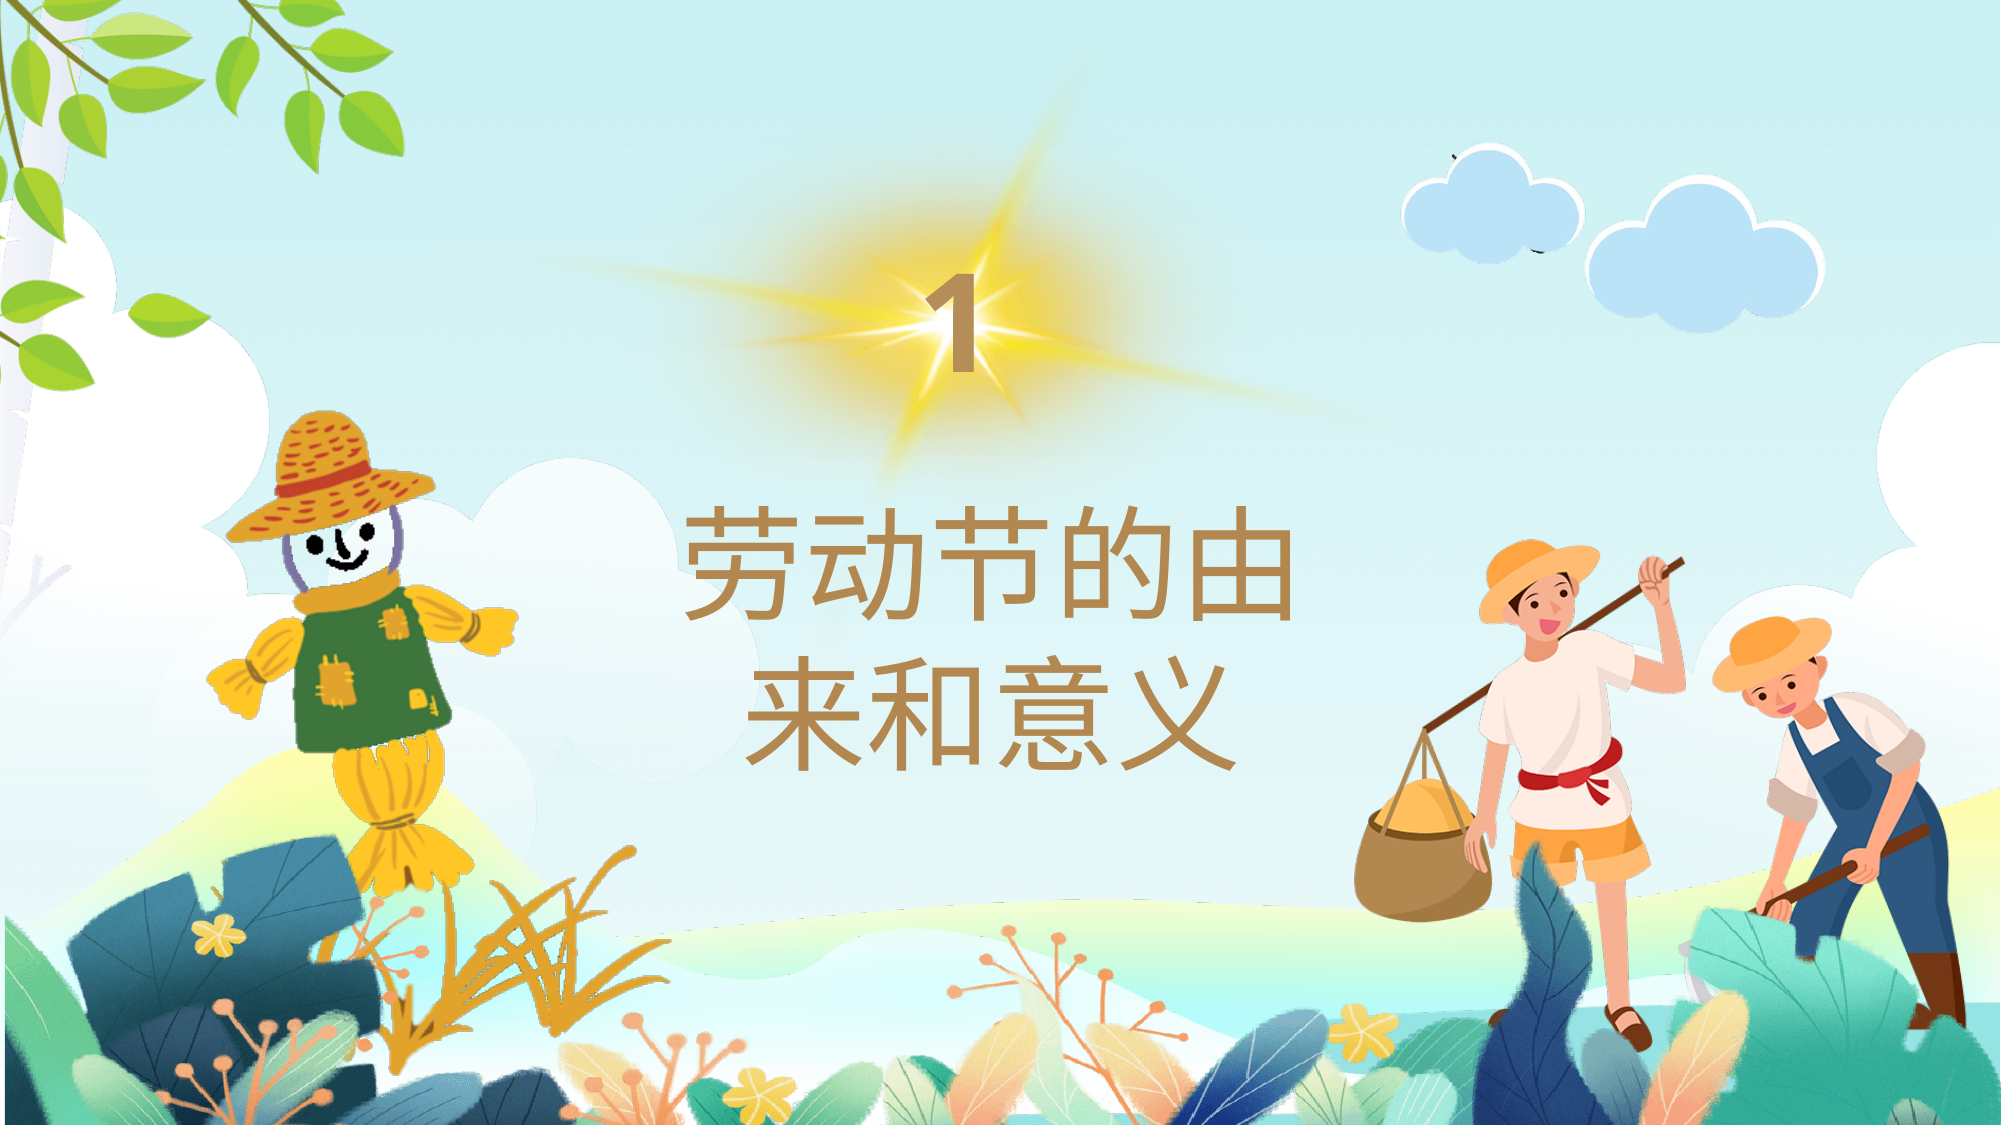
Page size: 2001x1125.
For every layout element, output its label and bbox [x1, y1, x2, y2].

picture [0, 0, 2001, 1125]
text_box [411, 0, 1714, 711]
